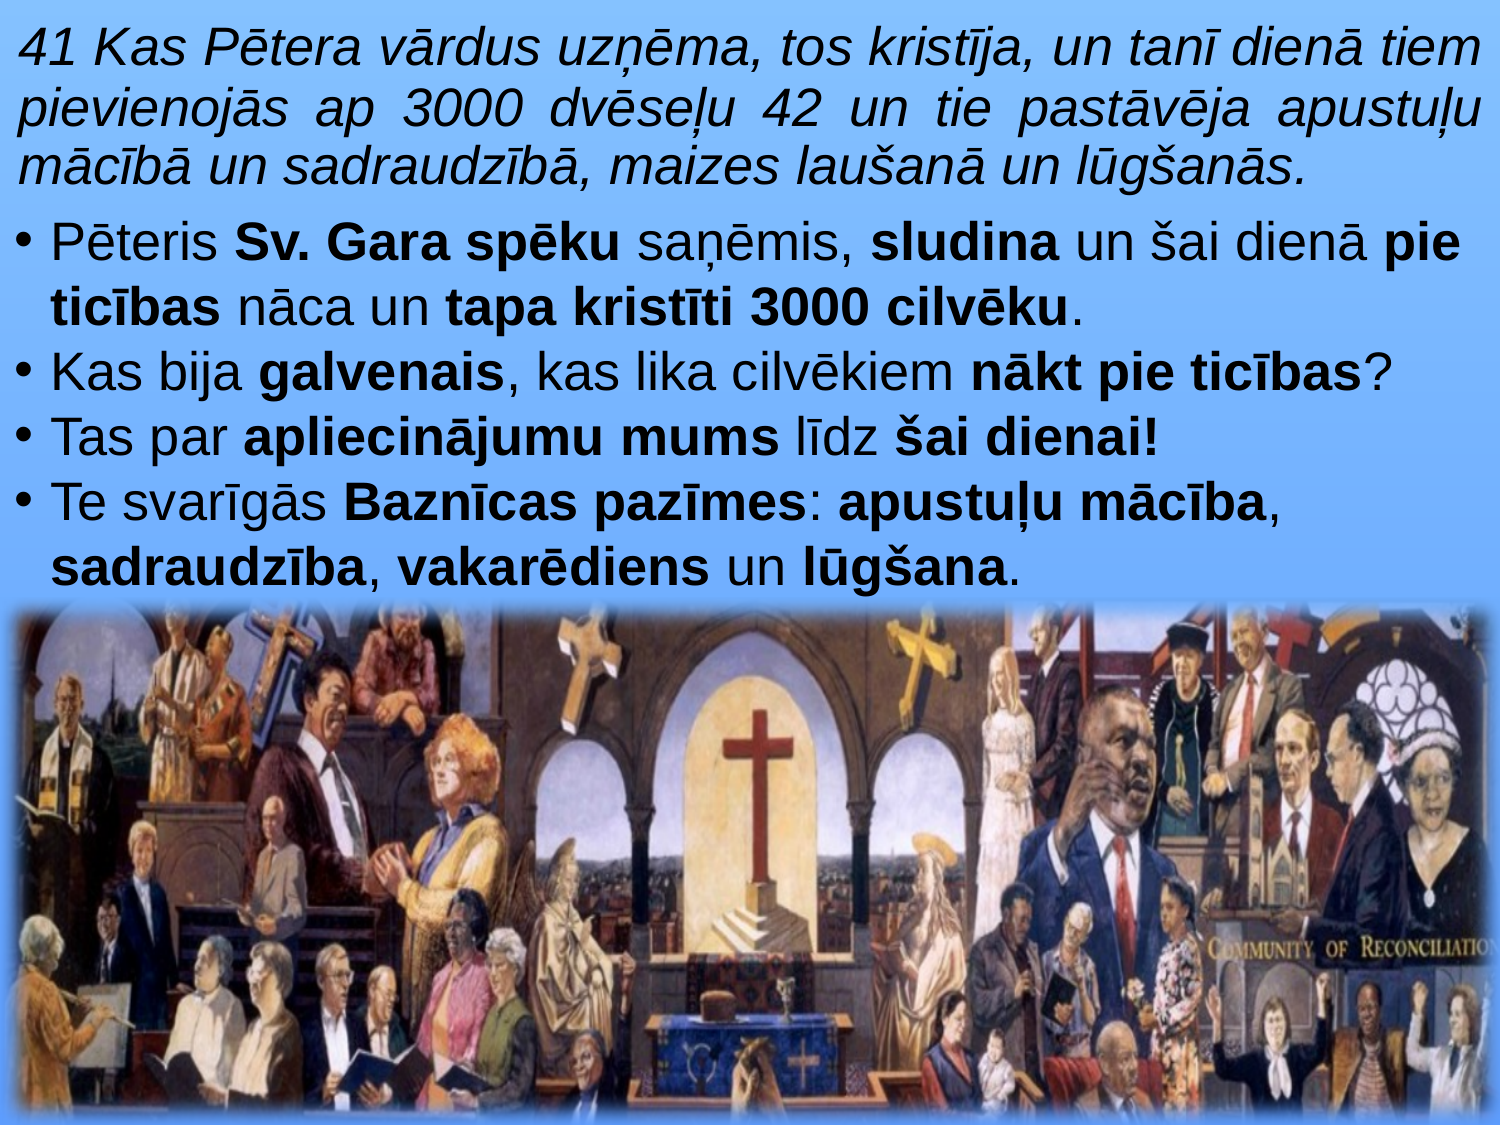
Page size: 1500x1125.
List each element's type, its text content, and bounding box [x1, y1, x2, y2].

picture [0, 597, 1500, 1125]
text_box Pēteris Sv. Gara spēku saņēmis, sludina un šai dienā pie ticības nāca un tapa kristīti 3000 cilvēku. Kas bija galvenais, kas lika cilvēkiem nākt pie ticības? Tas par apliecinājumu mums līdz šai dienai! Te svarīgās Baznīcas pazīmes: apustuļu mācība, sadraudzība, vakarēdiens un lūgšana. [0, 199, 1500, 596]
list 41 Kas Pētera vārdus uzņēma, tos kristīja, un tanī dienā tiem pievienojās ap 3000 dvēseļu 42 un tie pastāvēja apustuļu mācībā un sadraudzībā, maizes laušanā un lūgšanās. [0, 0, 1500, 178]
